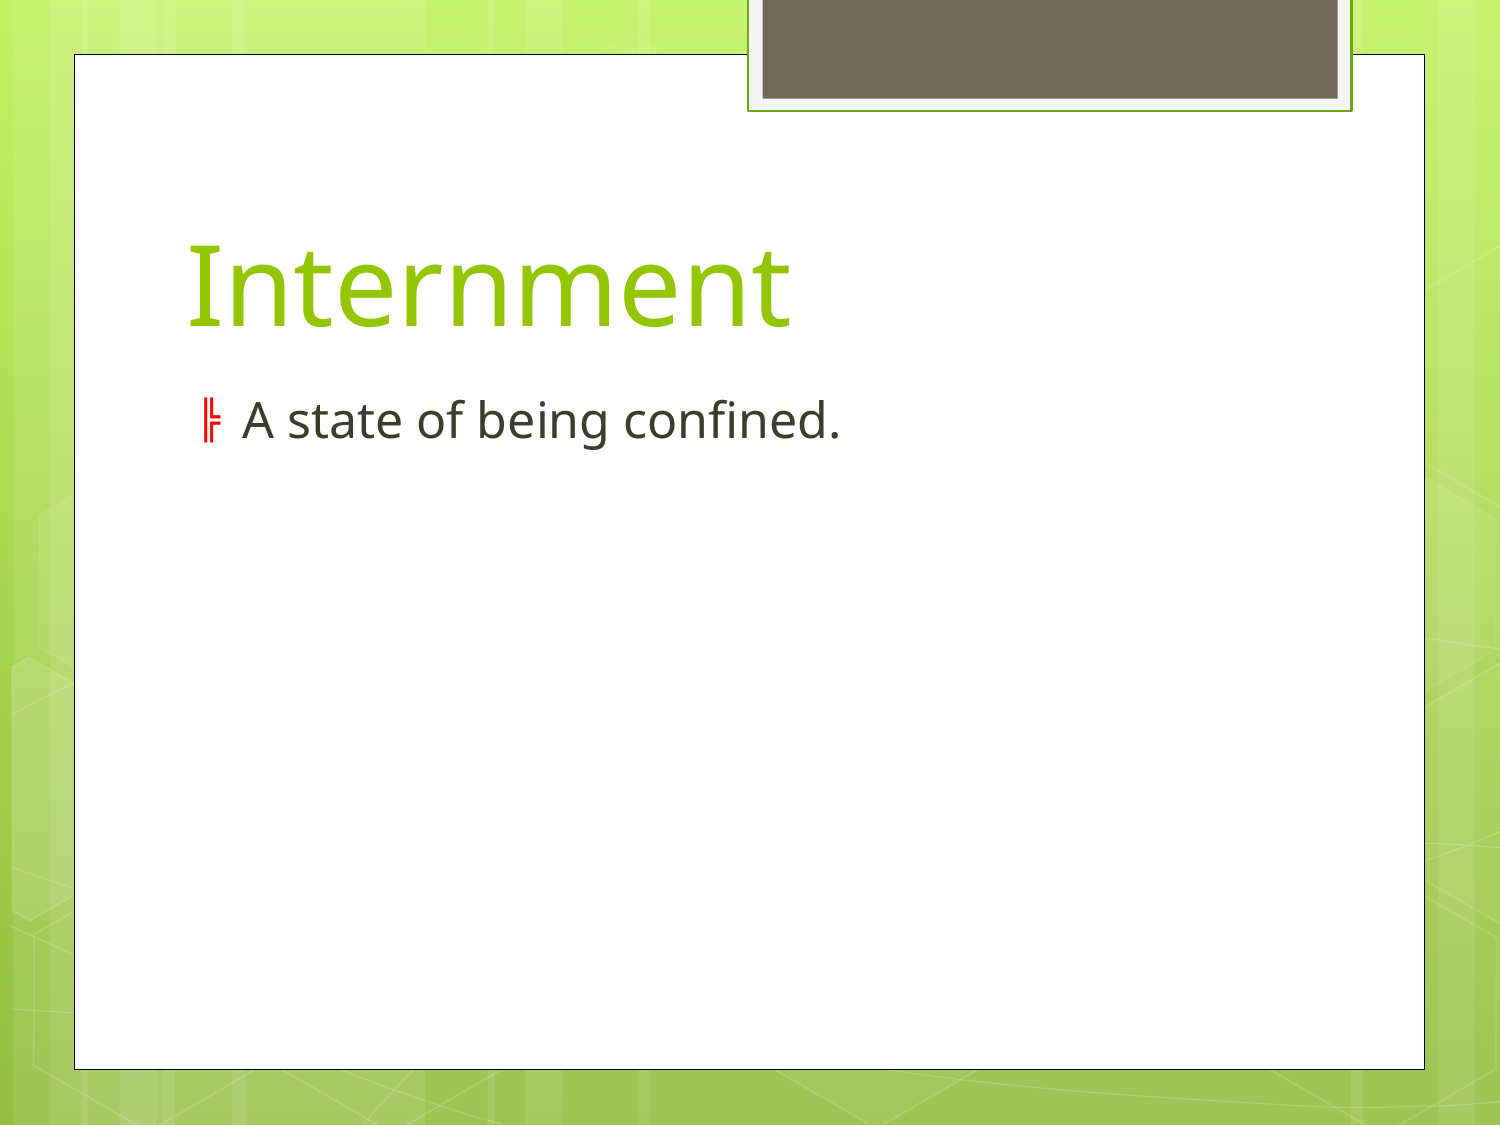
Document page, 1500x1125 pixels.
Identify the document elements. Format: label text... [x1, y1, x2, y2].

title Internment [171, 168, 1324, 357]
list A state of being confined. [171, 381, 1283, 957]
